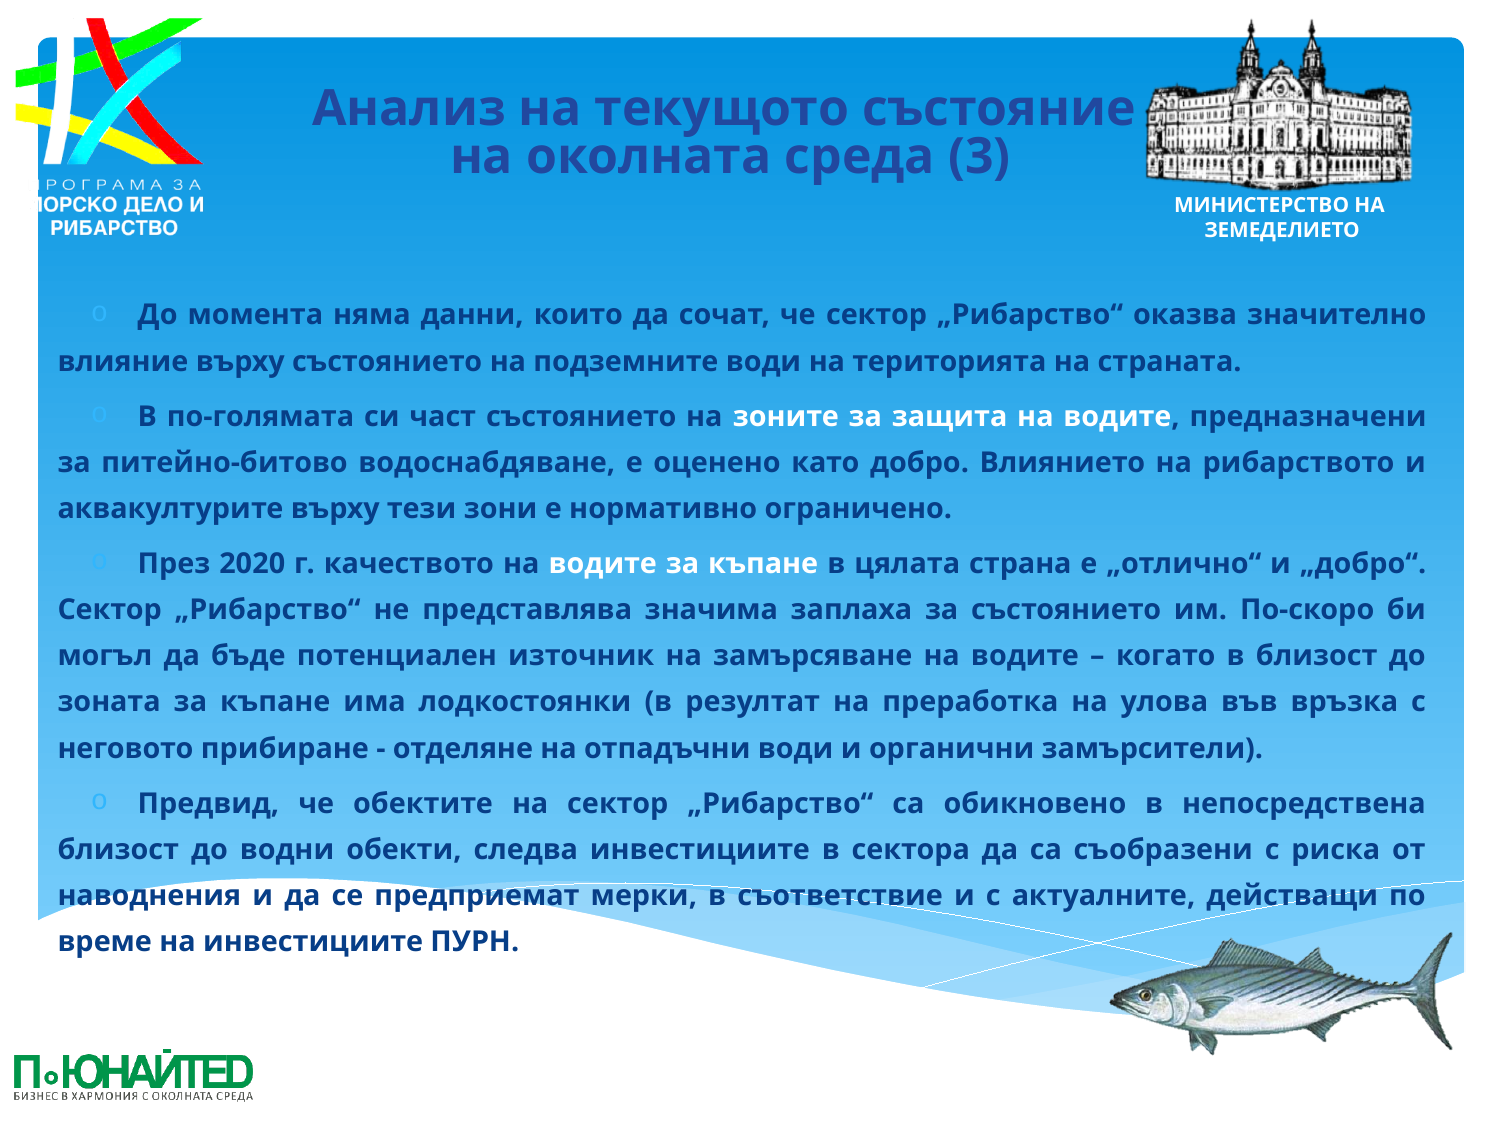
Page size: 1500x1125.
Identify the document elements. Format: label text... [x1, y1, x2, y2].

picture [1106, 928, 1458, 1059]
text_box Анализ на текущото състояние на околната среда (3) [220, 79, 1082, 191]
subtitle До момента няма данни, които да сочат, че сектор „Рибарство“ оказва значително влияние върху състоянието на подземните води на територията на страната. В по-голямата си част състоянието на зоните за защита на водите, предназначени за питейно-битово водоснабдяване, е оценено като добро. Влиянието на рибарството и аквакултурите върху тези зони е нормативно ограничено. През 2020 г. качеството на водите за къпане в цялата страна е „отлично“ и „добро“. Сектор „Рибарство“ не представлява значима заплаха за състоянието им. По-скоро би могъл да бъде потенциален източник на замърсяване на водите – когато в близост до зоната за къпане има лодкостоянки (в резултат на преработка на улова във връзка с неговото прибиране - отделяне на отпадъчни води и органични замърсители). Предвид, че обектите на сектор „Рибарство“ са обикновено в непосредствена близост до водни обекти, следва инвестициите в сектора да са съобразени с риска от наводнения и да се предприемат мерки, в съответствие и с актуалните, действащи по време на инвестициите ПУРН. [42, 250, 1442, 975]
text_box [1088, 13, 1476, 250]
picture [0, 8, 215, 241]
picture [13, 1049, 253, 1102]
text_box [76, 444, 1400, 505]
